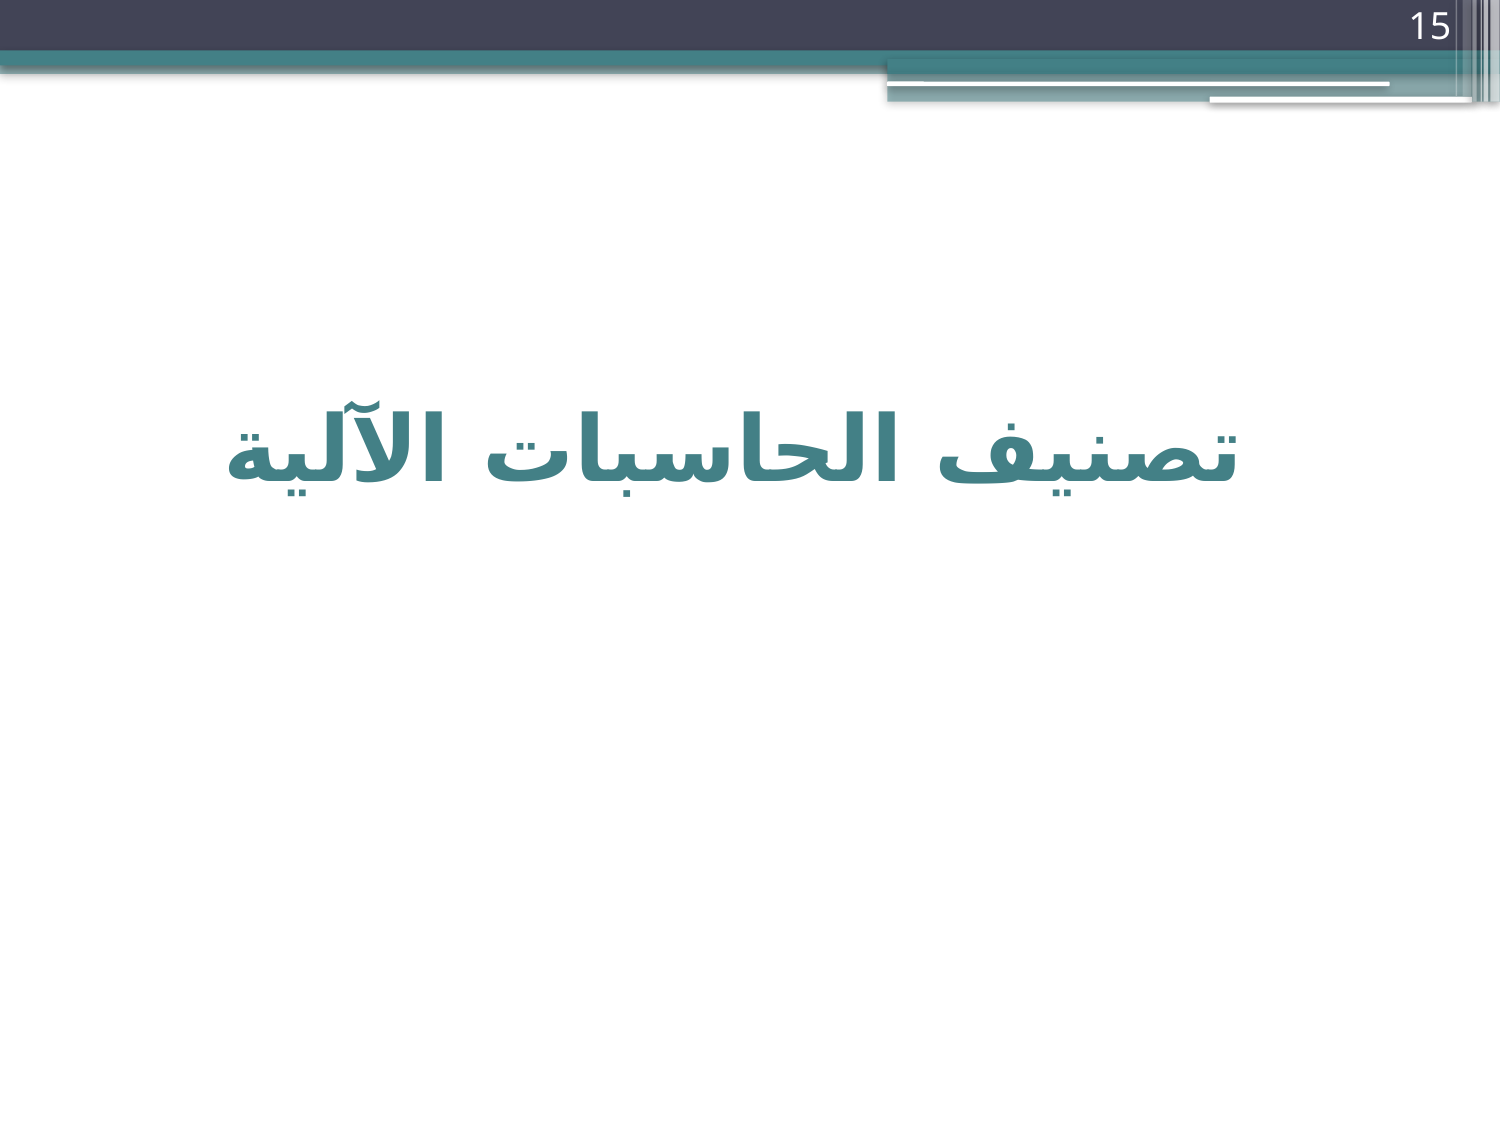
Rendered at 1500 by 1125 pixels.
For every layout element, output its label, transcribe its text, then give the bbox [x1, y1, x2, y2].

title تصنيف الحاسبات الآلية [75, 412, 1425, 588]
slide_number 15 [1341, 0, 1466, 61]
